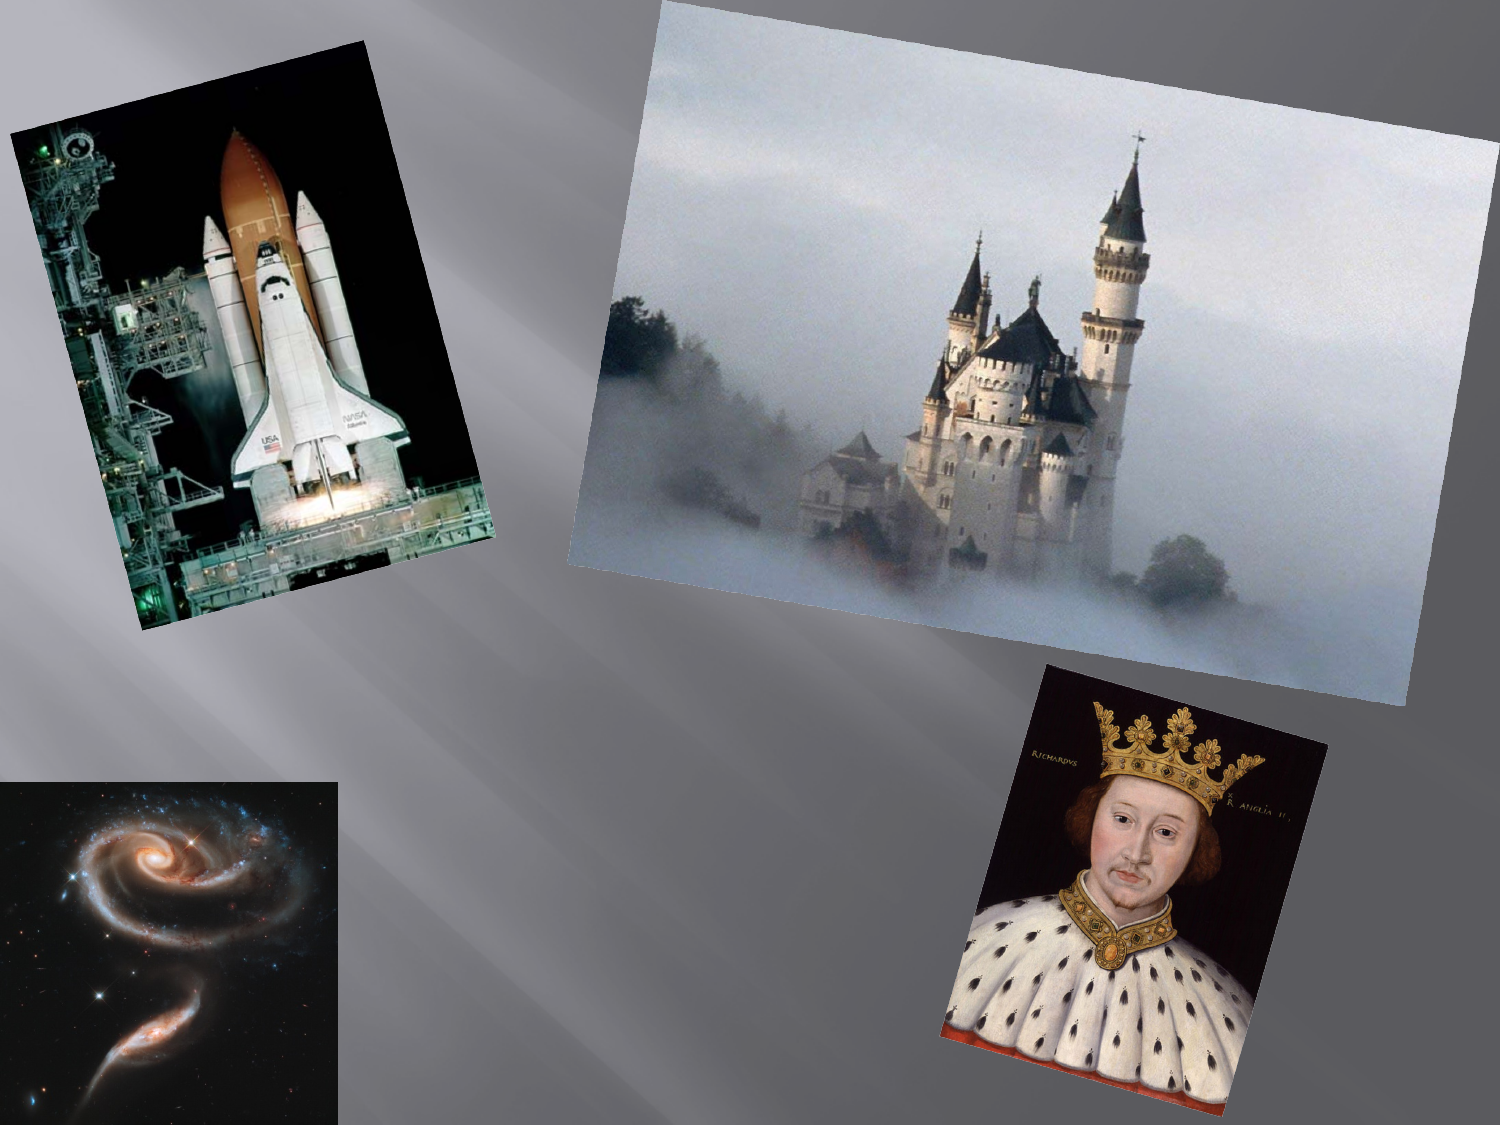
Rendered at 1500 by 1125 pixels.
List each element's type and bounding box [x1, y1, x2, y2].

picture [0, 782, 338, 1125]
picture [11, 41, 495, 630]
picture [568, 0, 1499, 706]
picture [940, 664, 1328, 1117]
